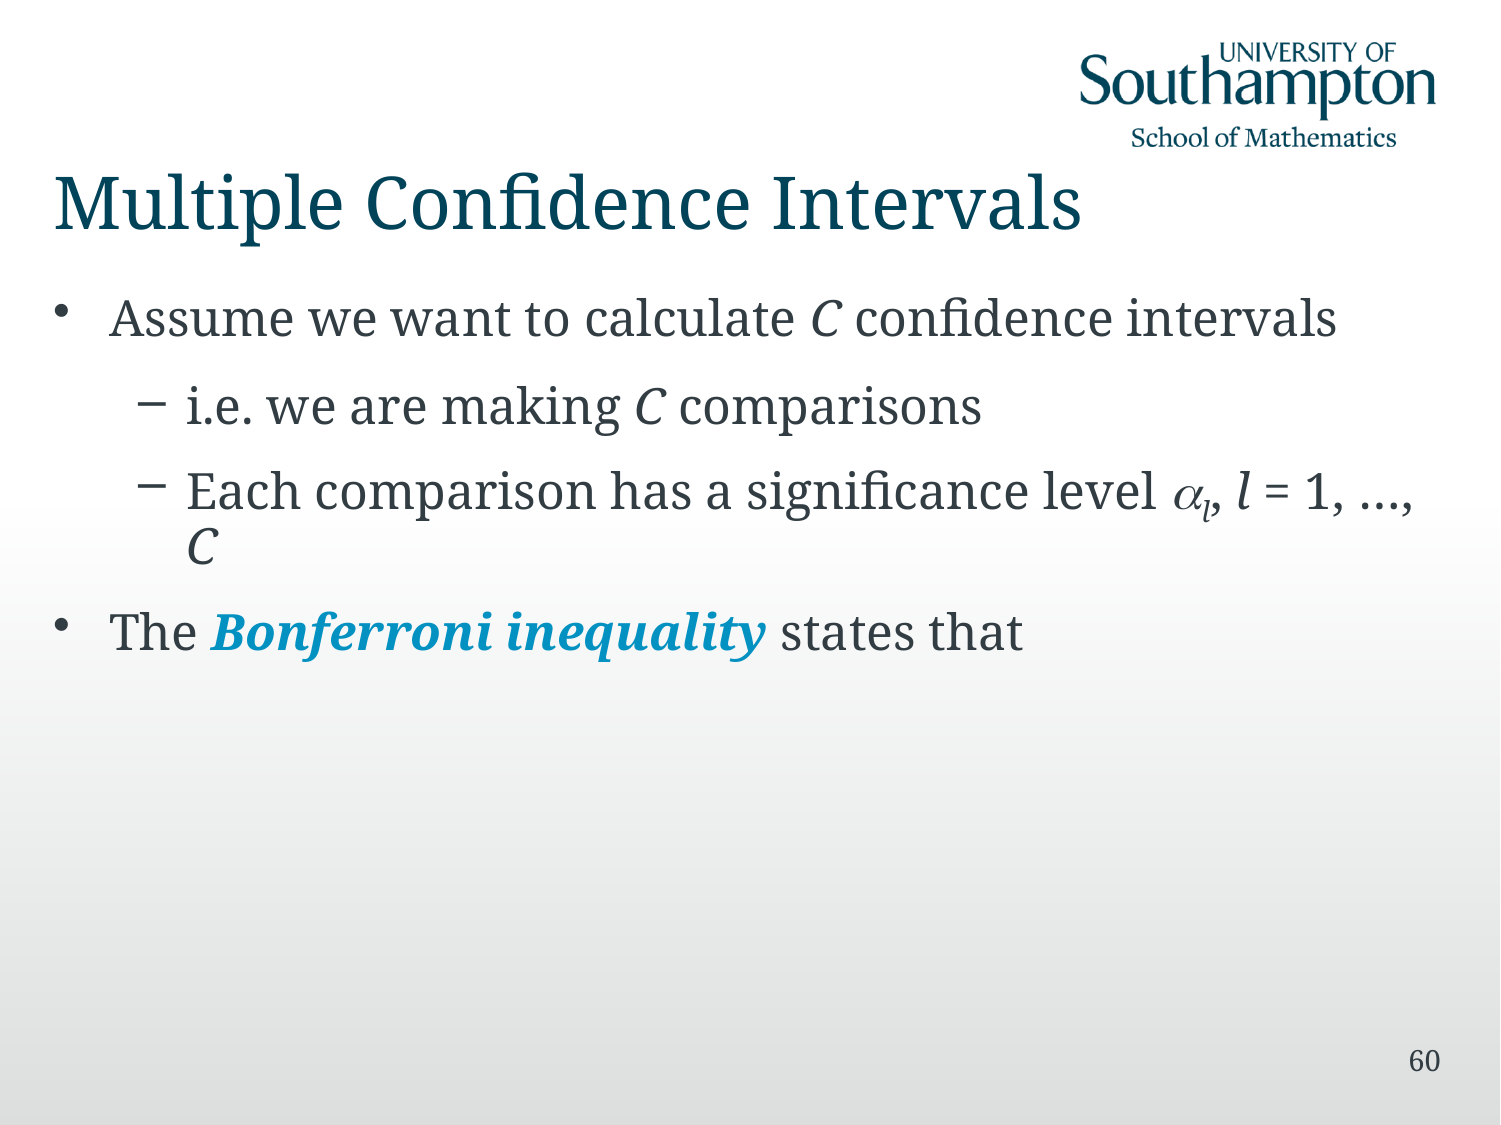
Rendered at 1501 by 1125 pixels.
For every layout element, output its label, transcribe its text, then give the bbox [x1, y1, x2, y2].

picture [1080, 42, 1436, 147]
picture [1296, 42, 1301, 51]
slide_number 60 [1128, 1034, 1441, 1110]
title Multiple Confidence Intervals [53, 148, 1448, 256]
